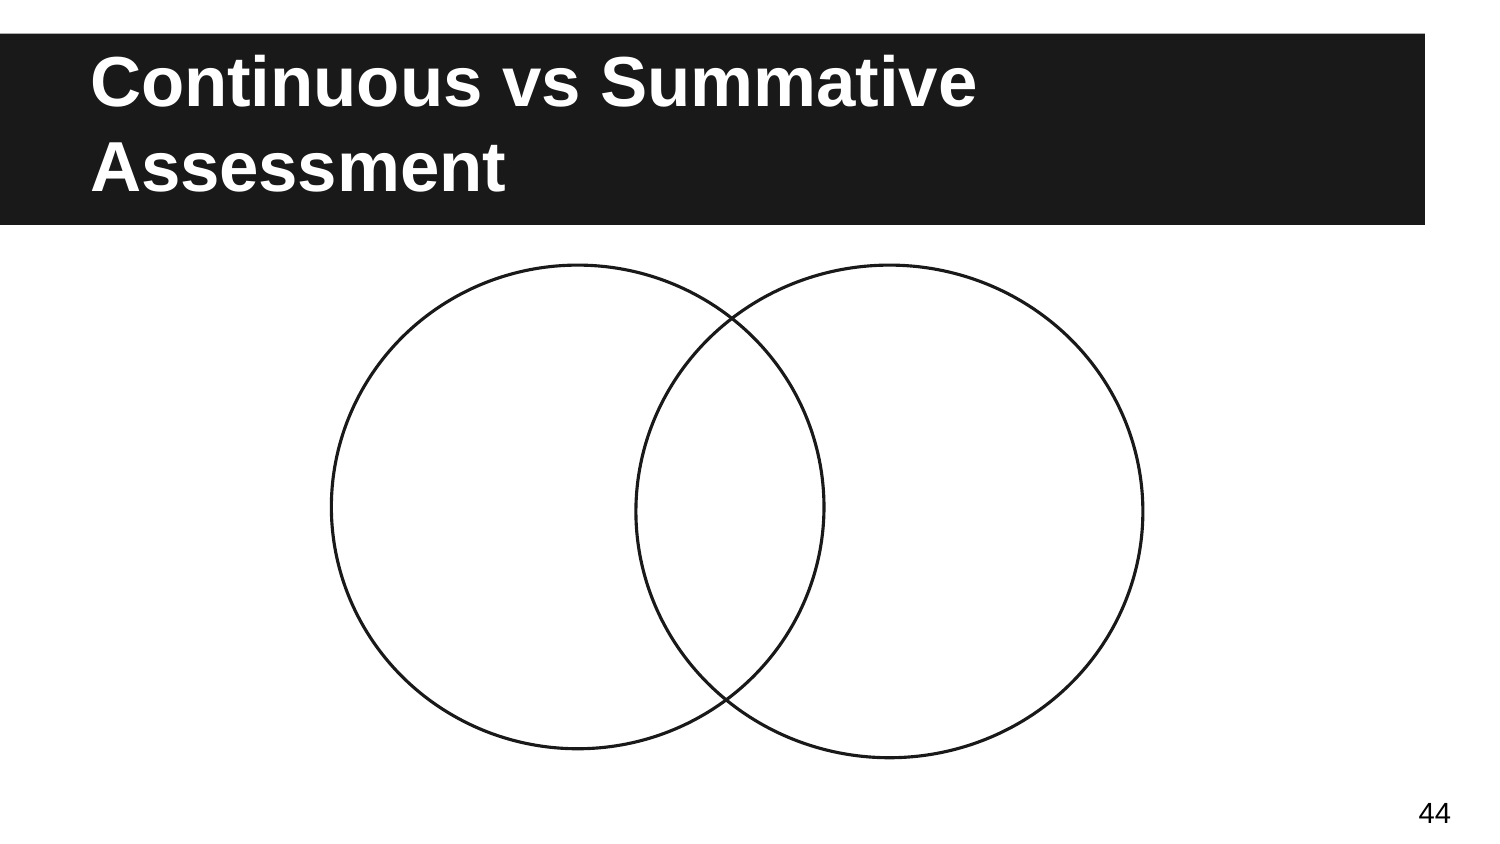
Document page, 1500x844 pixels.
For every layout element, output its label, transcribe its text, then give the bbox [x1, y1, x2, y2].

title Continuous vs Summative Assessment [75, 33, 1425, 221]
text_box [635, 265, 1143, 758]
text_box [331, 265, 732, 749]
slide_number 44 [1403, 779, 1494, 844]
